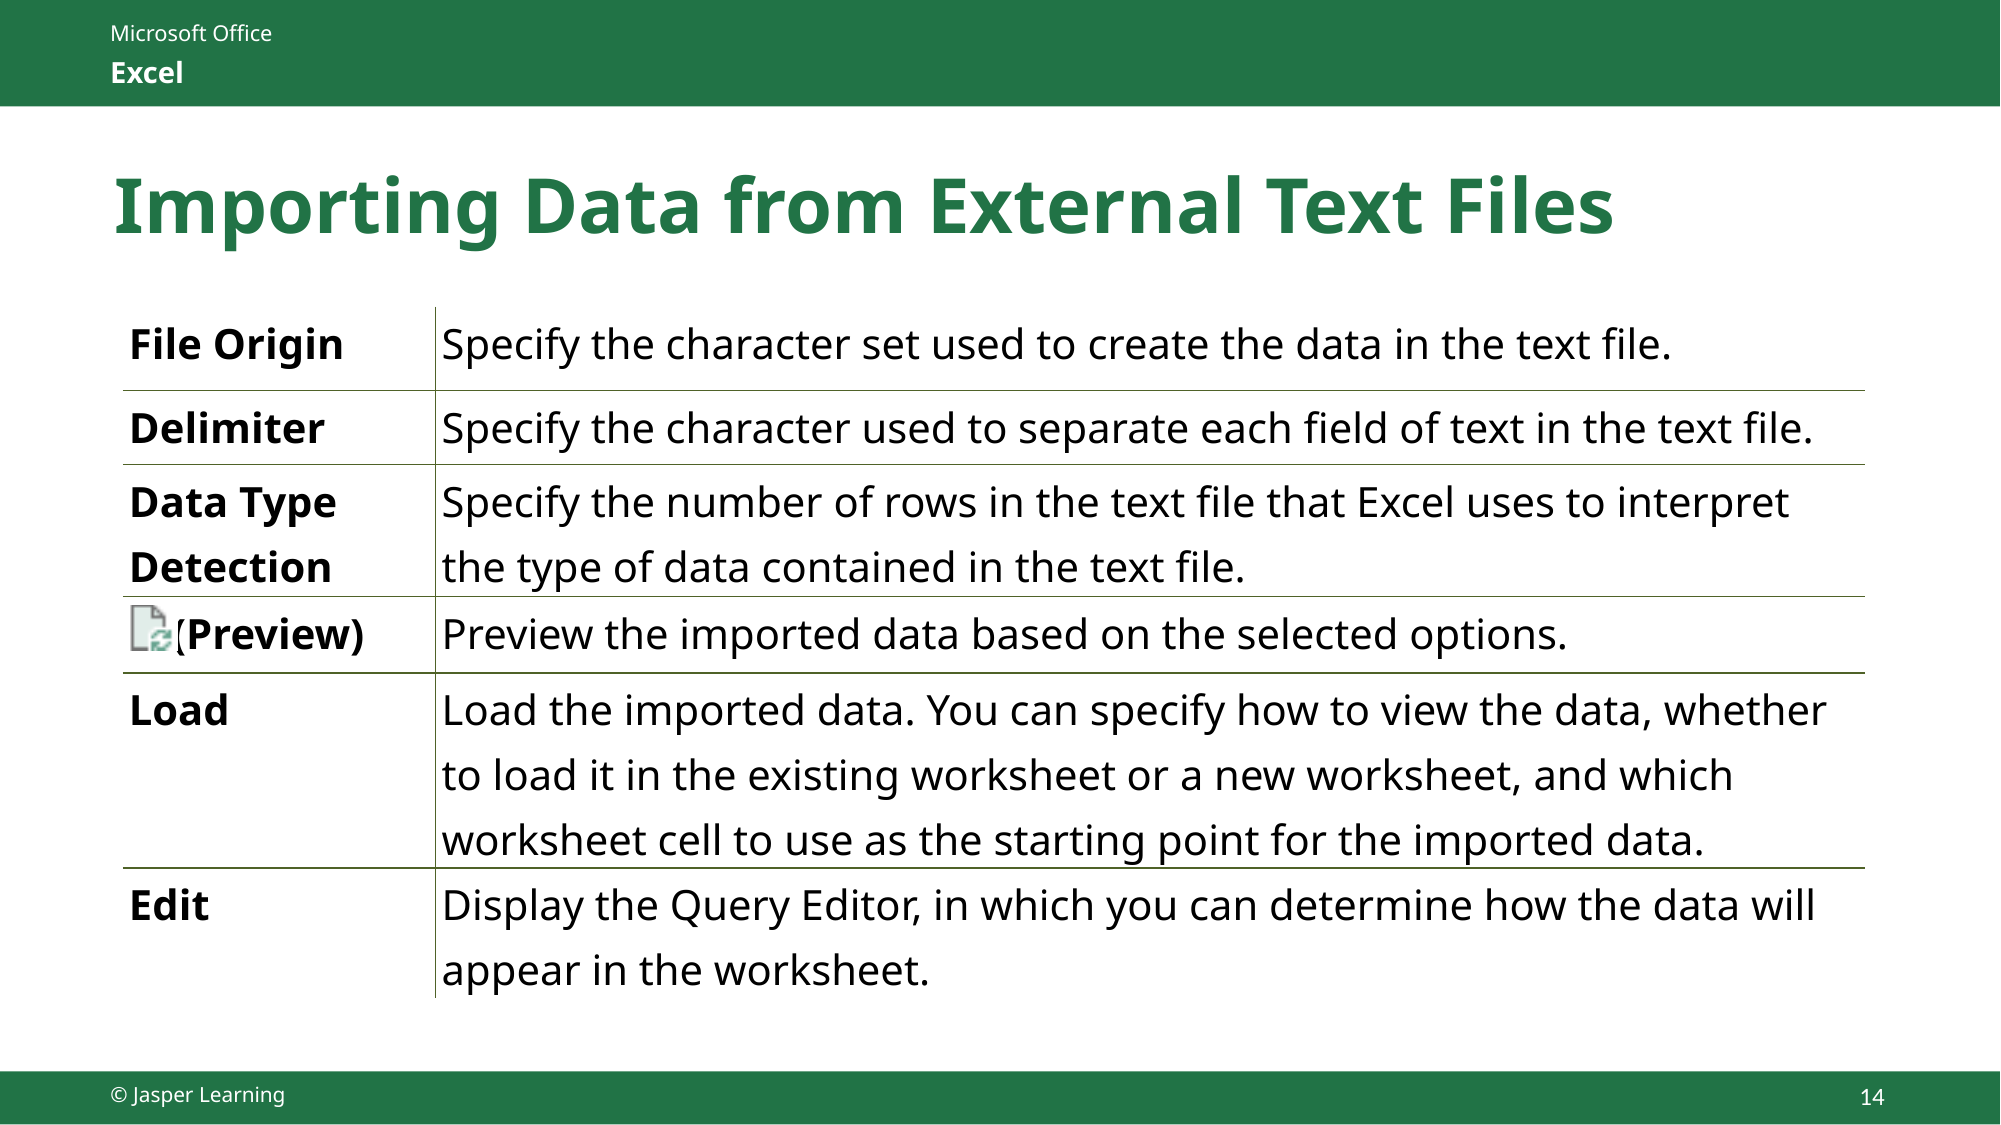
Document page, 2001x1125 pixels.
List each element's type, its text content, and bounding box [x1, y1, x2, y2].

table_header Specify the character set used to create the data in the text file. [436, 307, 1865, 390]
table_header File Origin [123, 307, 435, 390]
table_cell Delimiter [123, 391, 435, 464]
table_cell Load the imported data. You can specify how to view the data, whether to load it in the existing worksheet or a new worksheet, and which worksheet cell to use as the starting point for the imported data. [436, 674, 1865, 867]
table_cell Preview the imported data based on the selected options. [436, 597, 1865, 672]
picture [128, 604, 178, 652]
table_cell (Preview) [123, 597, 435, 672]
table_cell Specify the character used to separate each field of text in the text file. [436, 391, 1865, 464]
slide_number 14 [1433, 1065, 1900, 1125]
table_cell Load [123, 674, 435, 867]
footer © Jasper Learning [95, 1065, 729, 1125]
title Importing Data from External Text Files [99, 118, 1899, 288]
table_cell Edit [123, 869, 435, 998]
table_cell Data Type Detection [123, 465, 435, 596]
table_cell Display the Query Editor, in which you can determine how the data will appear in the worksheet. [436, 869, 1865, 998]
table_cell Specify the number of rows in the text file that Excel uses to interpret the type of data contained in the text file. [436, 465, 1865, 596]
